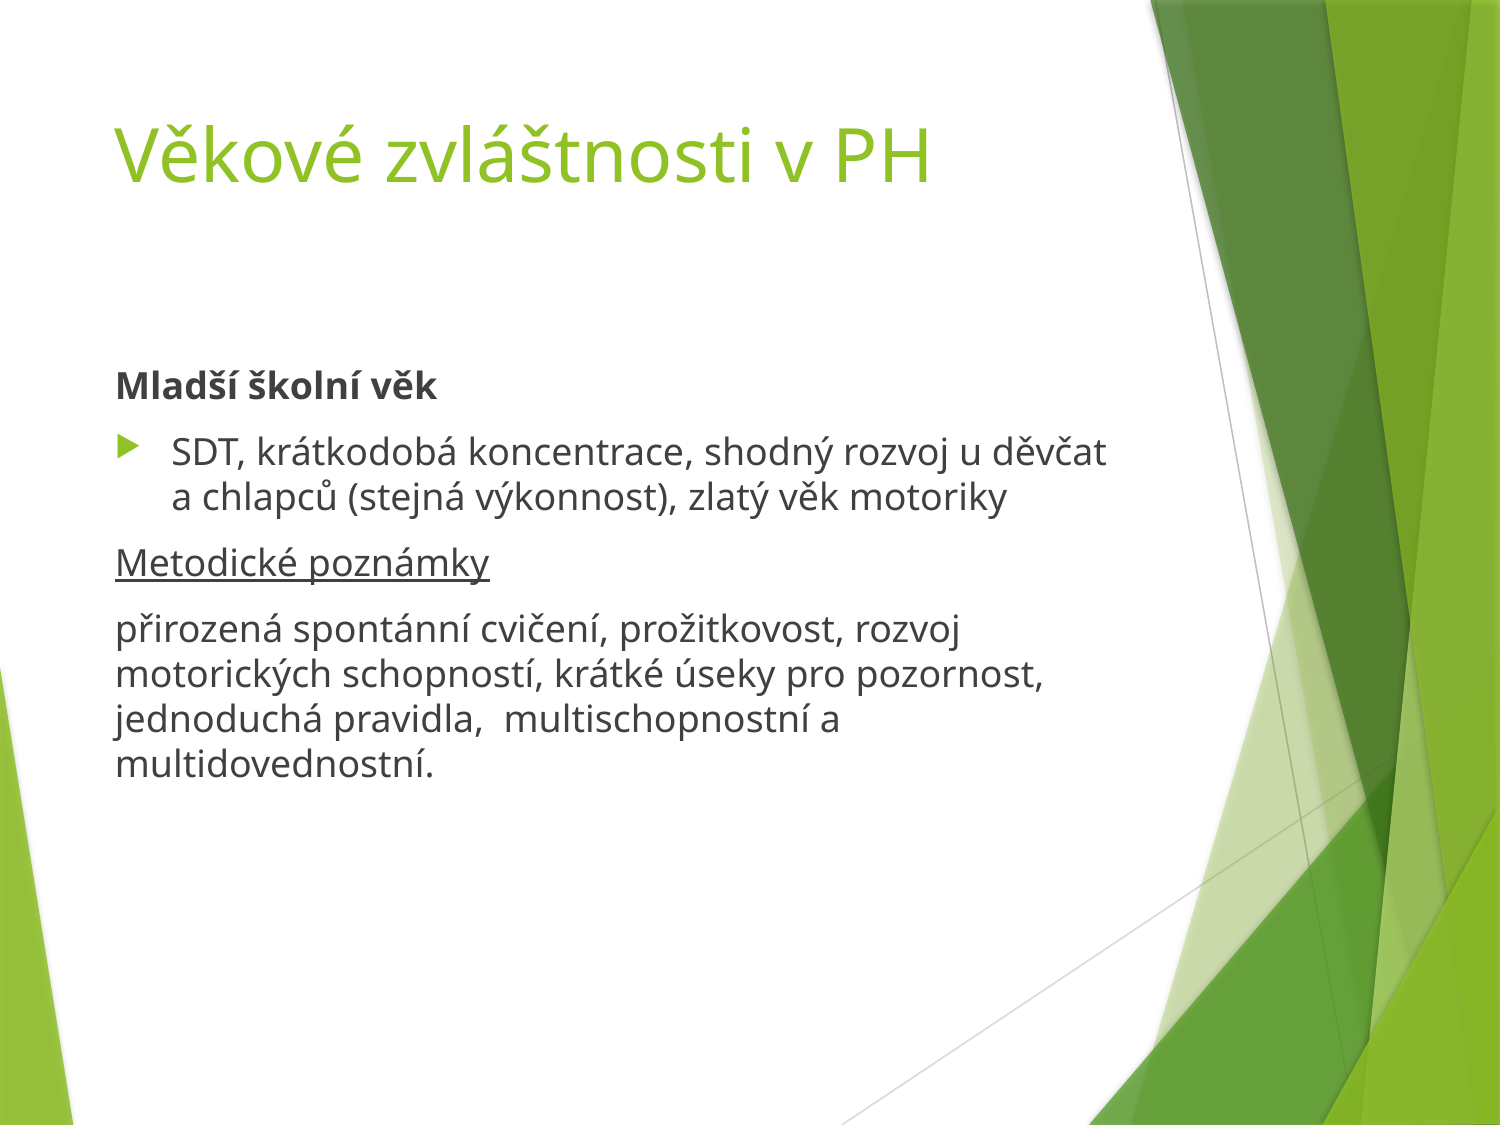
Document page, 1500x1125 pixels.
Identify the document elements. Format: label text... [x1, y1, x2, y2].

title Věkové zvláštnosti v PH [99, 99, 1142, 317]
list Mladší školní věk SDT, krátkodobá koncentrace, shodný rozvoj u děvčat a chlapců (stejná výkonnost), zlatý věk motoriky Metodické poznámky přirozená spontánní cvičení, prožitkovost, rozvoj motorických schopností, krátké úseky pro pozornost, jednoduchá pravidla, multischopnostní a multidovednostní. [99, 354, 1142, 992]
